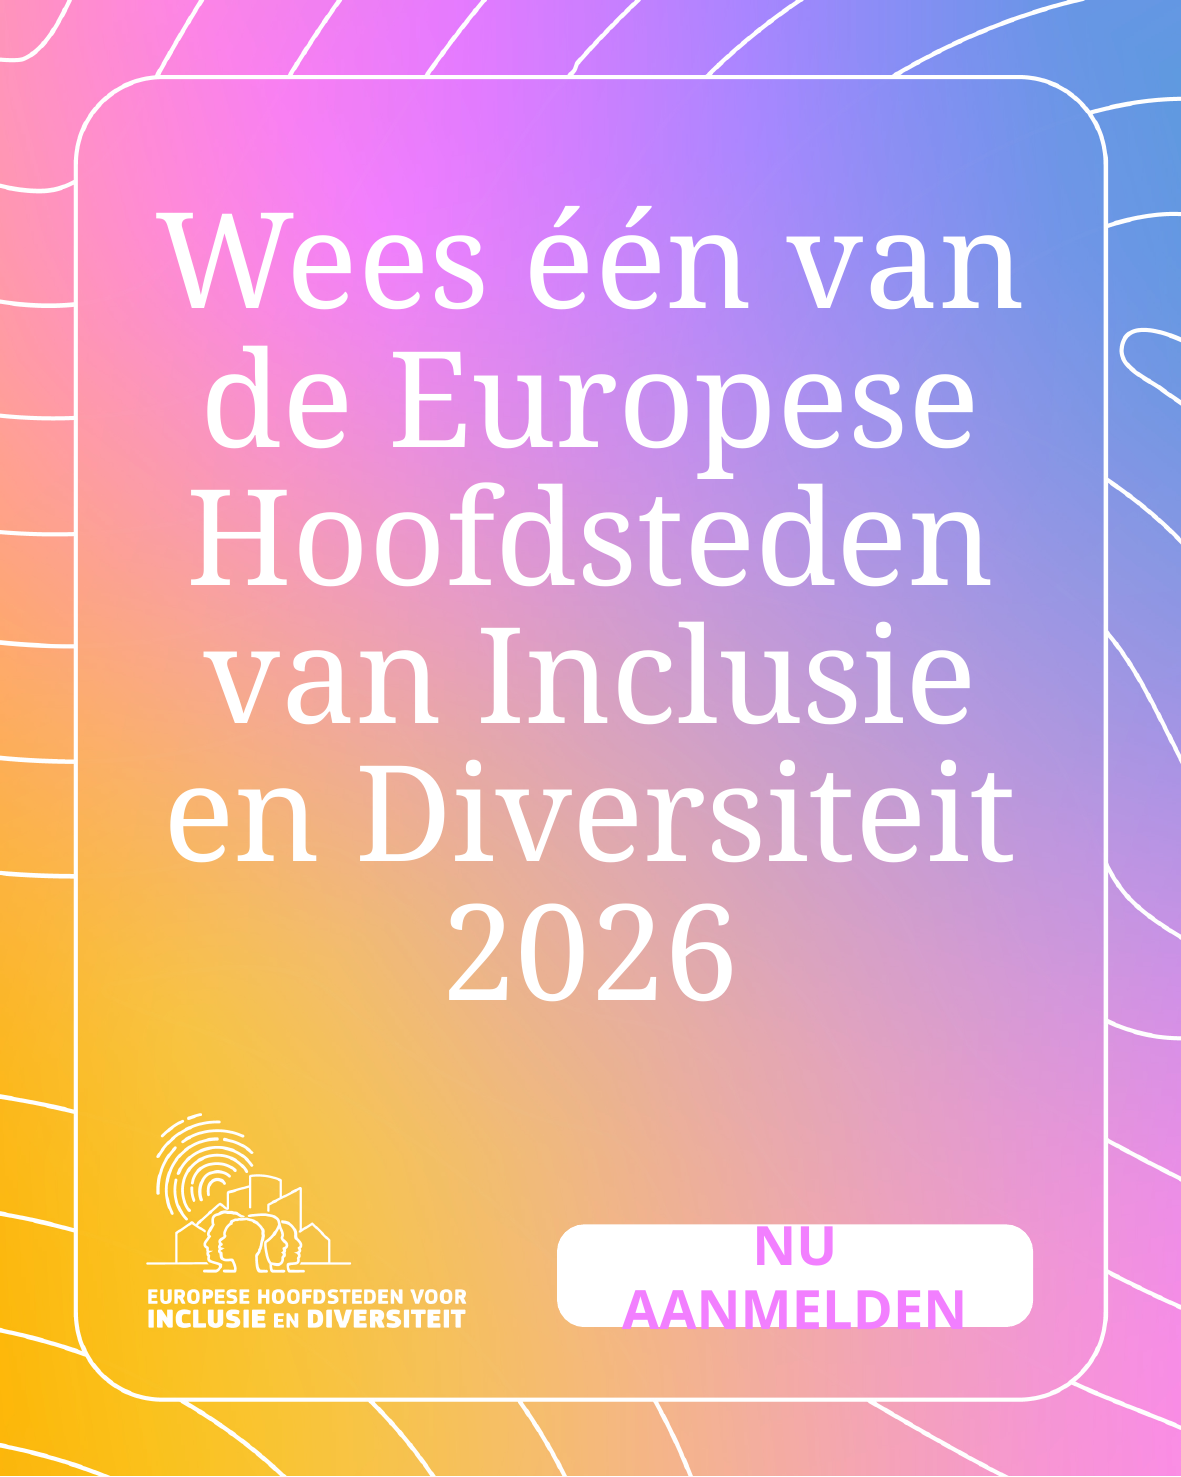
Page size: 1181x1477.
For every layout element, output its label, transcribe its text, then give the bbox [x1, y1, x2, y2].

text_box NU AANMELDEN [571, 1238, 1020, 1313]
picture [0, 0, 1181, 1476]
title Wees één van de Europese Hoofdsteden van Inclusie en Diversiteit 2026 [88, 148, 1093, 1076]
